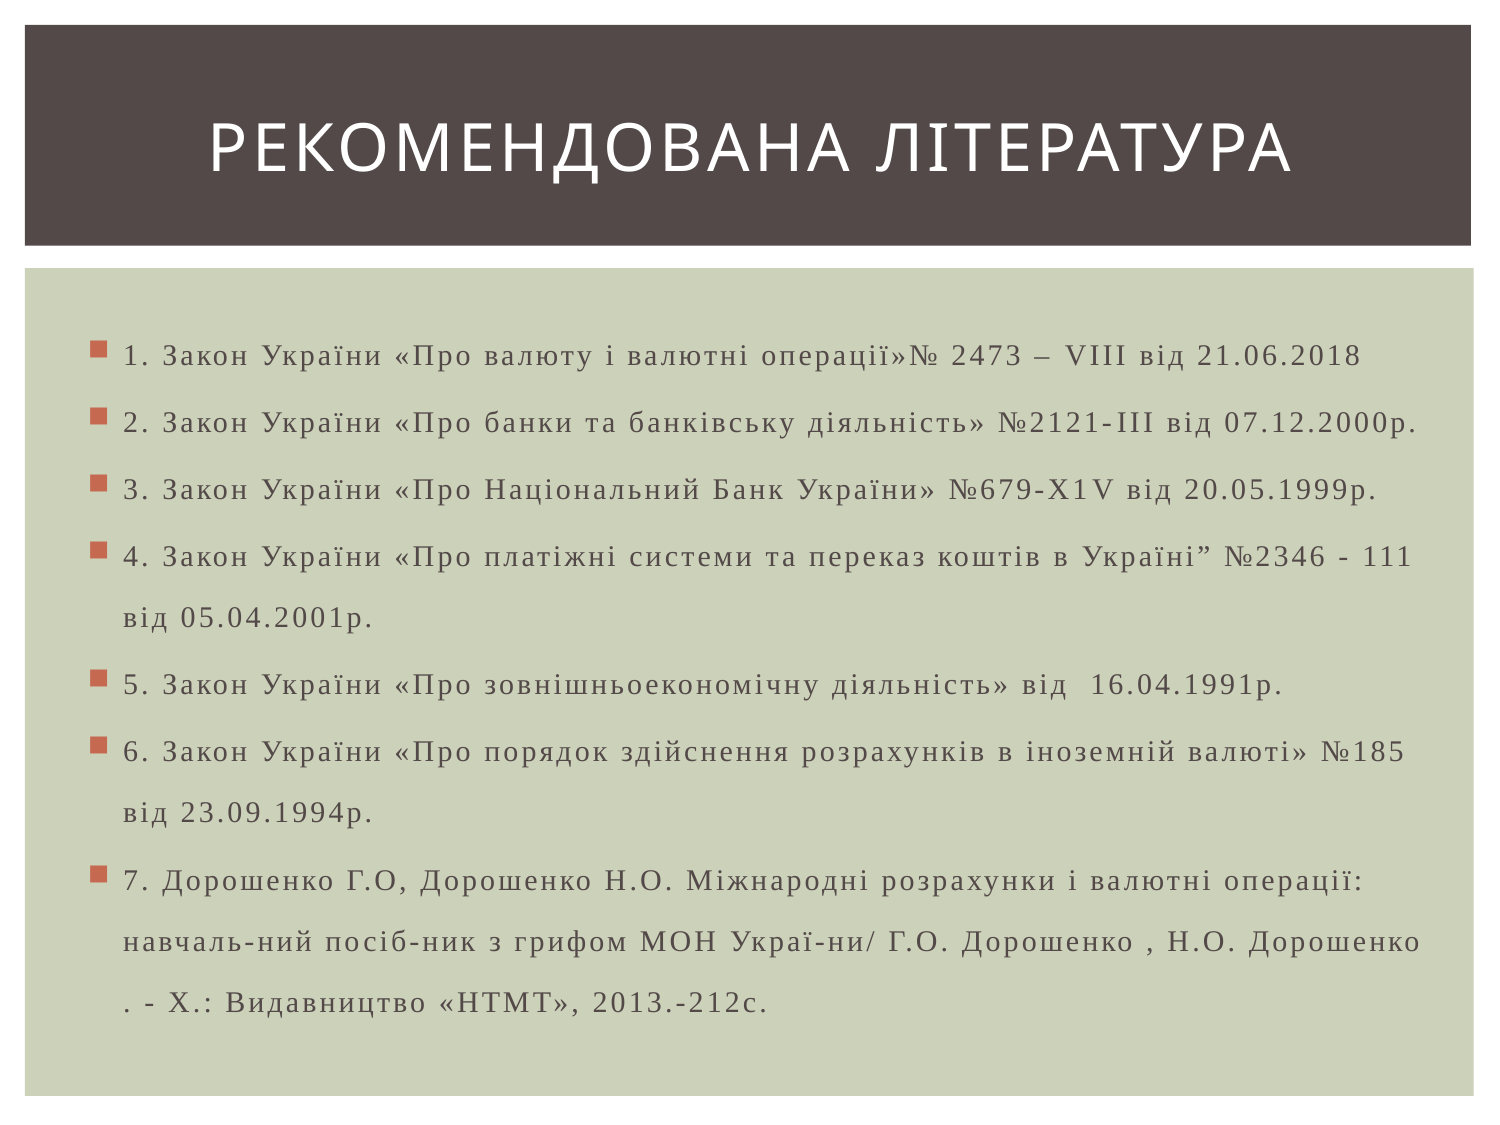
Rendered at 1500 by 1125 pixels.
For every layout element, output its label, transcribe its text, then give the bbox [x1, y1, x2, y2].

title РЕКОМЕНДОВАНА ЛІТЕРАТУРА [62, 58, 1438, 232]
list 1. Закон України «Про валюту і валютні операції»№ 2473 – VIII від 21.06.2018 2. Закон України «Про банки та банківську діяльність» №2121-III від 07.12.2000р. 3. Закон України «Про Національний Банк України» №679-Х1V від 20.05.1999р. 4. Закон України «Про платіжні системи та переказ коштів в Україні” №2346 - 111 від 05.04.2001р. 5. Закон України «Про зовнішньоекономічну діяльність» від 16.04.1991р. 6. Закон України «Про порядок здійснення розрахунків в іноземній валюті» №185 від 23.09.1994р. 7. Дорошенко Г.О, Дорошенко Н.О. Міжнародні розрахунки і валютні операції: навчаль-ний посіб-ник з грифом МОН Украї-ни/ Г.О. Дорошенко , Н.О. Дорошенко . - Х.: Видавництво «НТМТ», 2013.-212с. [64, 302, 1445, 1103]
